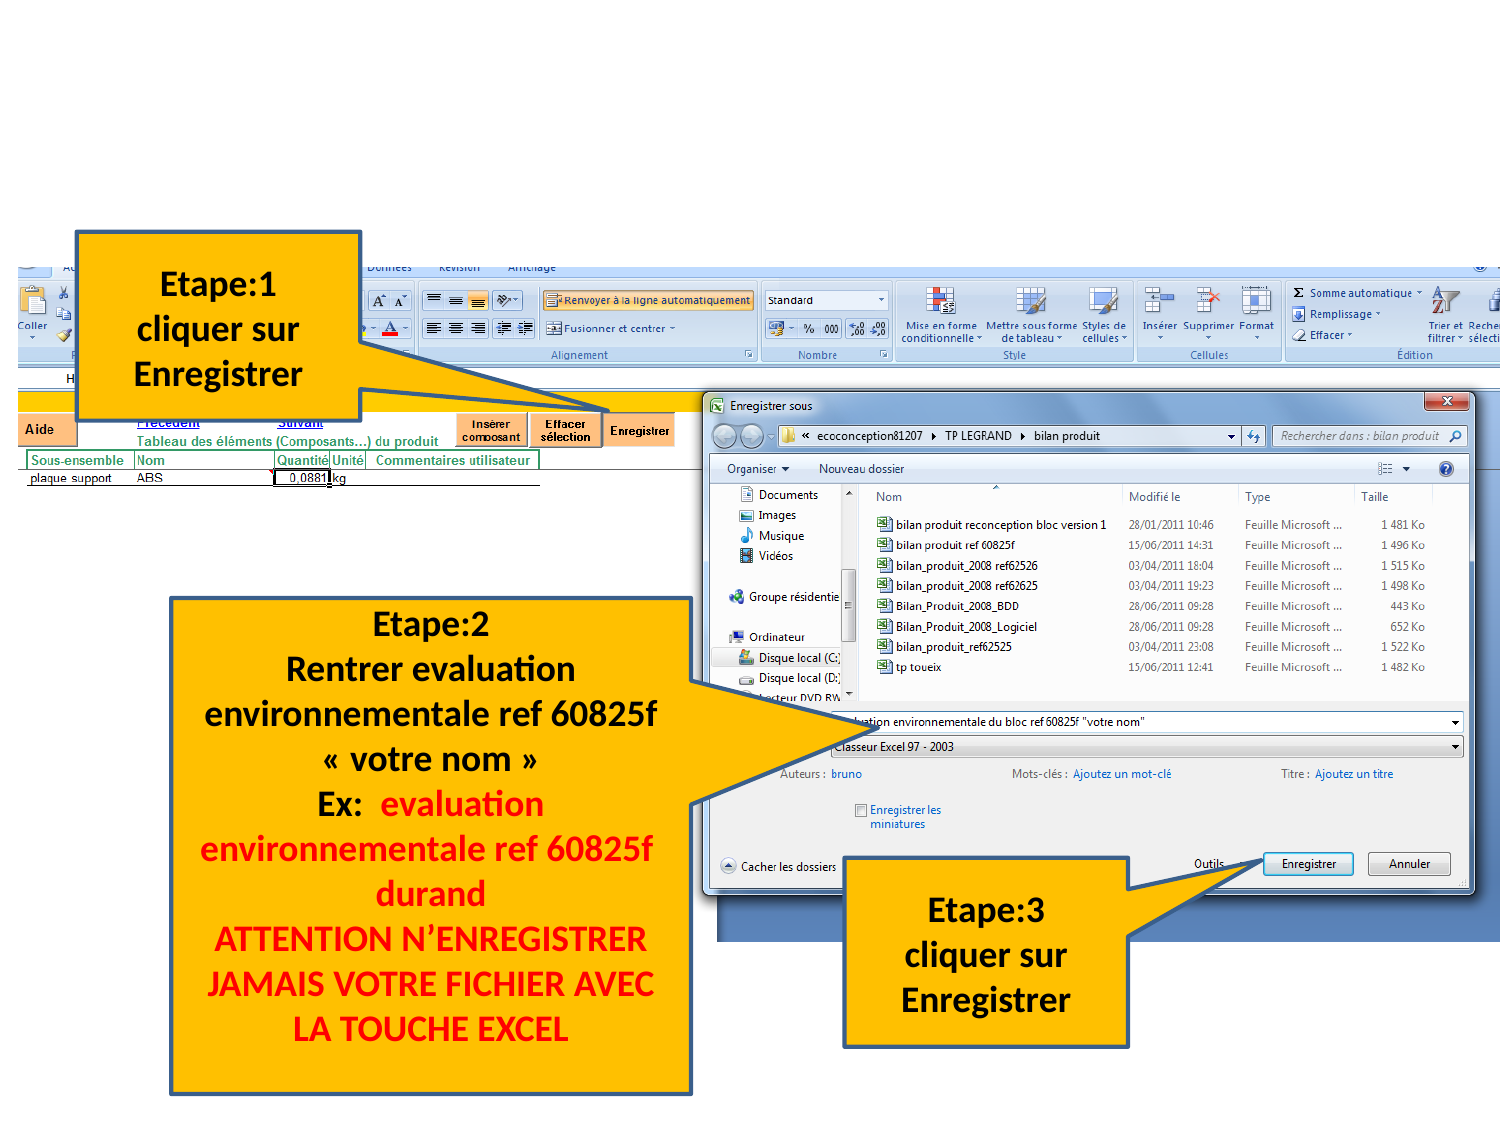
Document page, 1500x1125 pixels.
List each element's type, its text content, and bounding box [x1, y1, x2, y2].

text_box Etape:1 cliquer sur Enregistrer [74, 229, 363, 265]
text_box Etape:2 Rentrer evaluation environnementale ref 60825f « votre nom » Ex: evaluation environnementale ref 60825f durand ATTENTION N’ENREGISTRER JAMAIS VOTRE FICHIER AVEC LA TOUCHE EXCEL [169, 950, 694, 1097]
text_box Etape:3 cliquer sur Enregistrer [842, 950, 1131, 1049]
picture [18, 266, 1500, 942]
